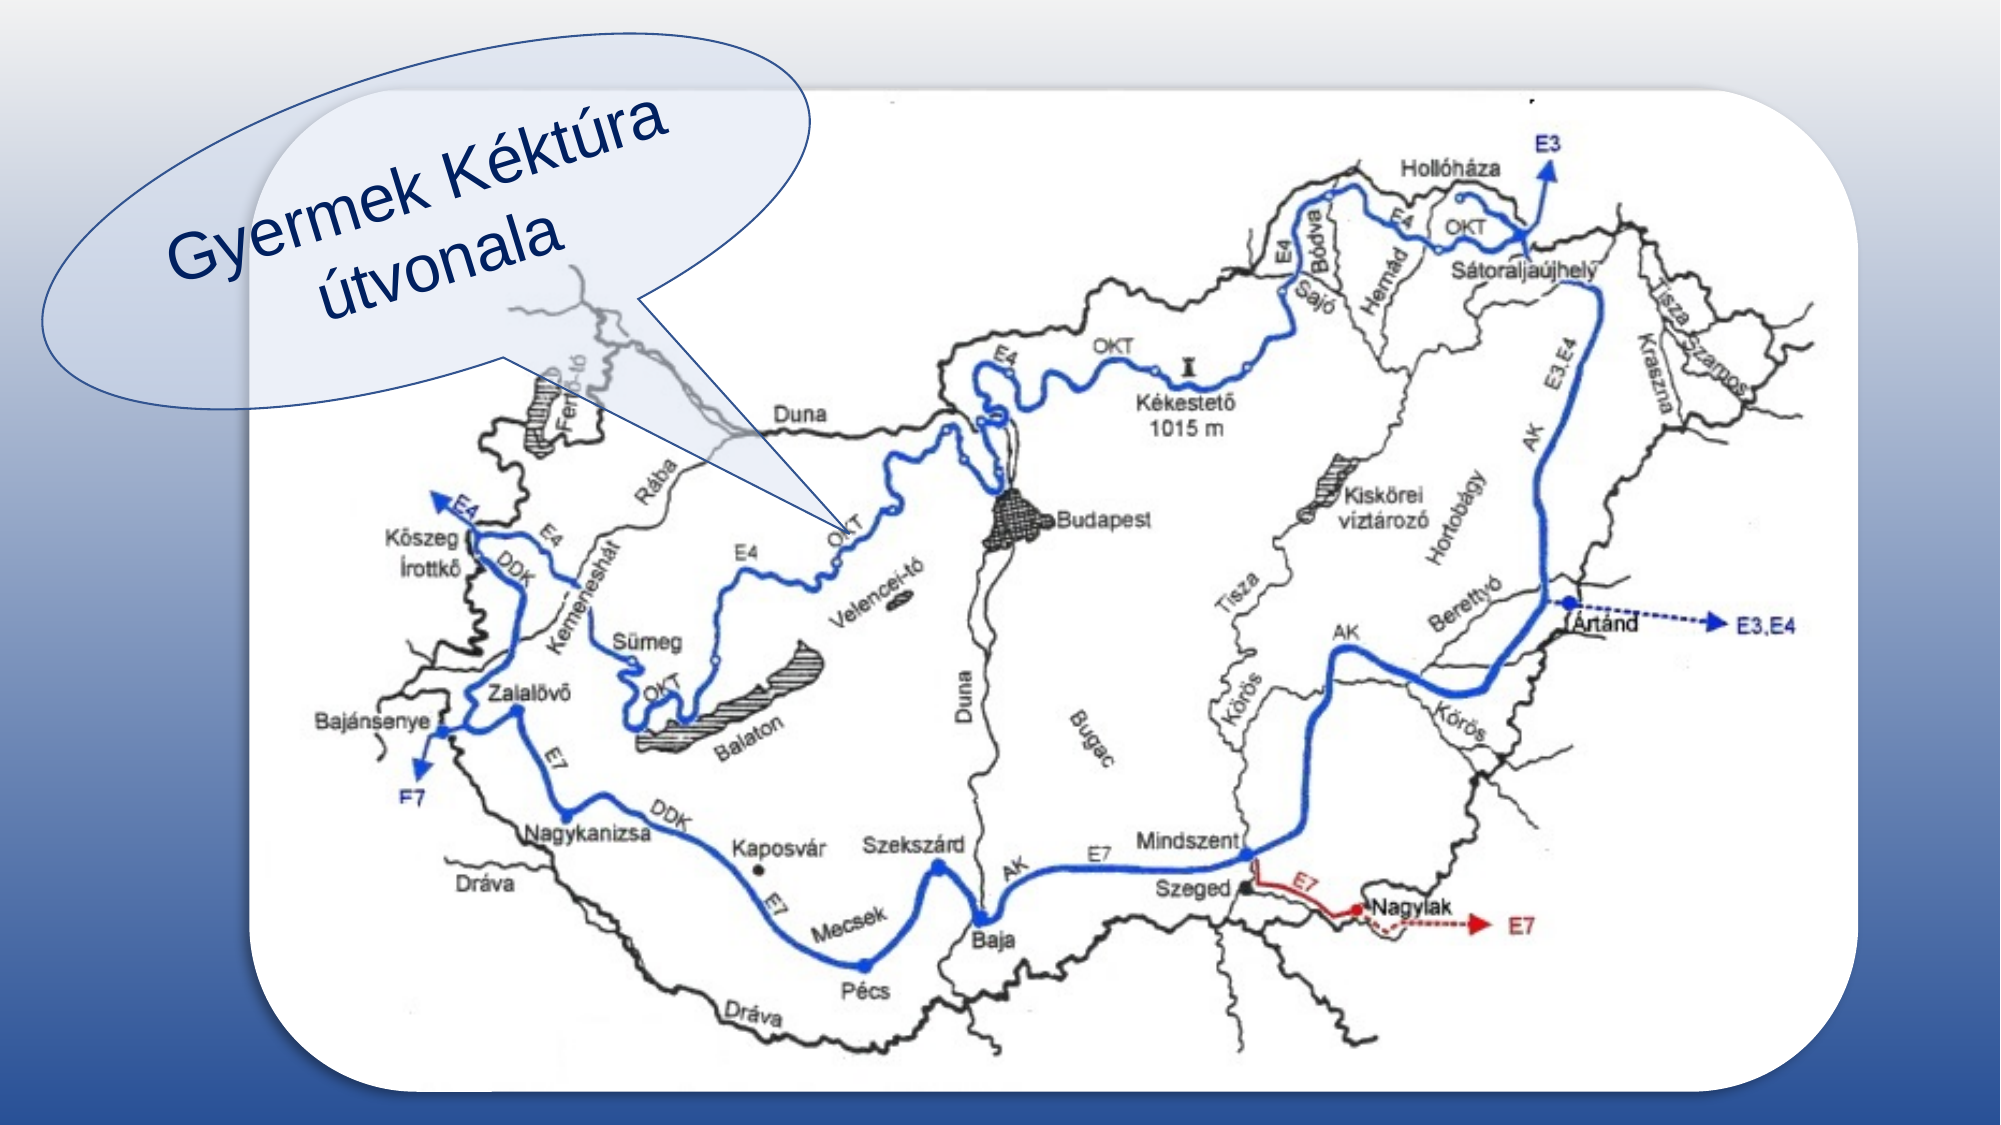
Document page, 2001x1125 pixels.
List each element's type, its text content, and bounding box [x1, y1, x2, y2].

picture [249, 87, 1859, 1092]
text_box Gyermek Kéktúra útvonala [41, 125, 249, 411]
text_box Gyermek Kéktúra útvonala [341, 32, 801, 87]
